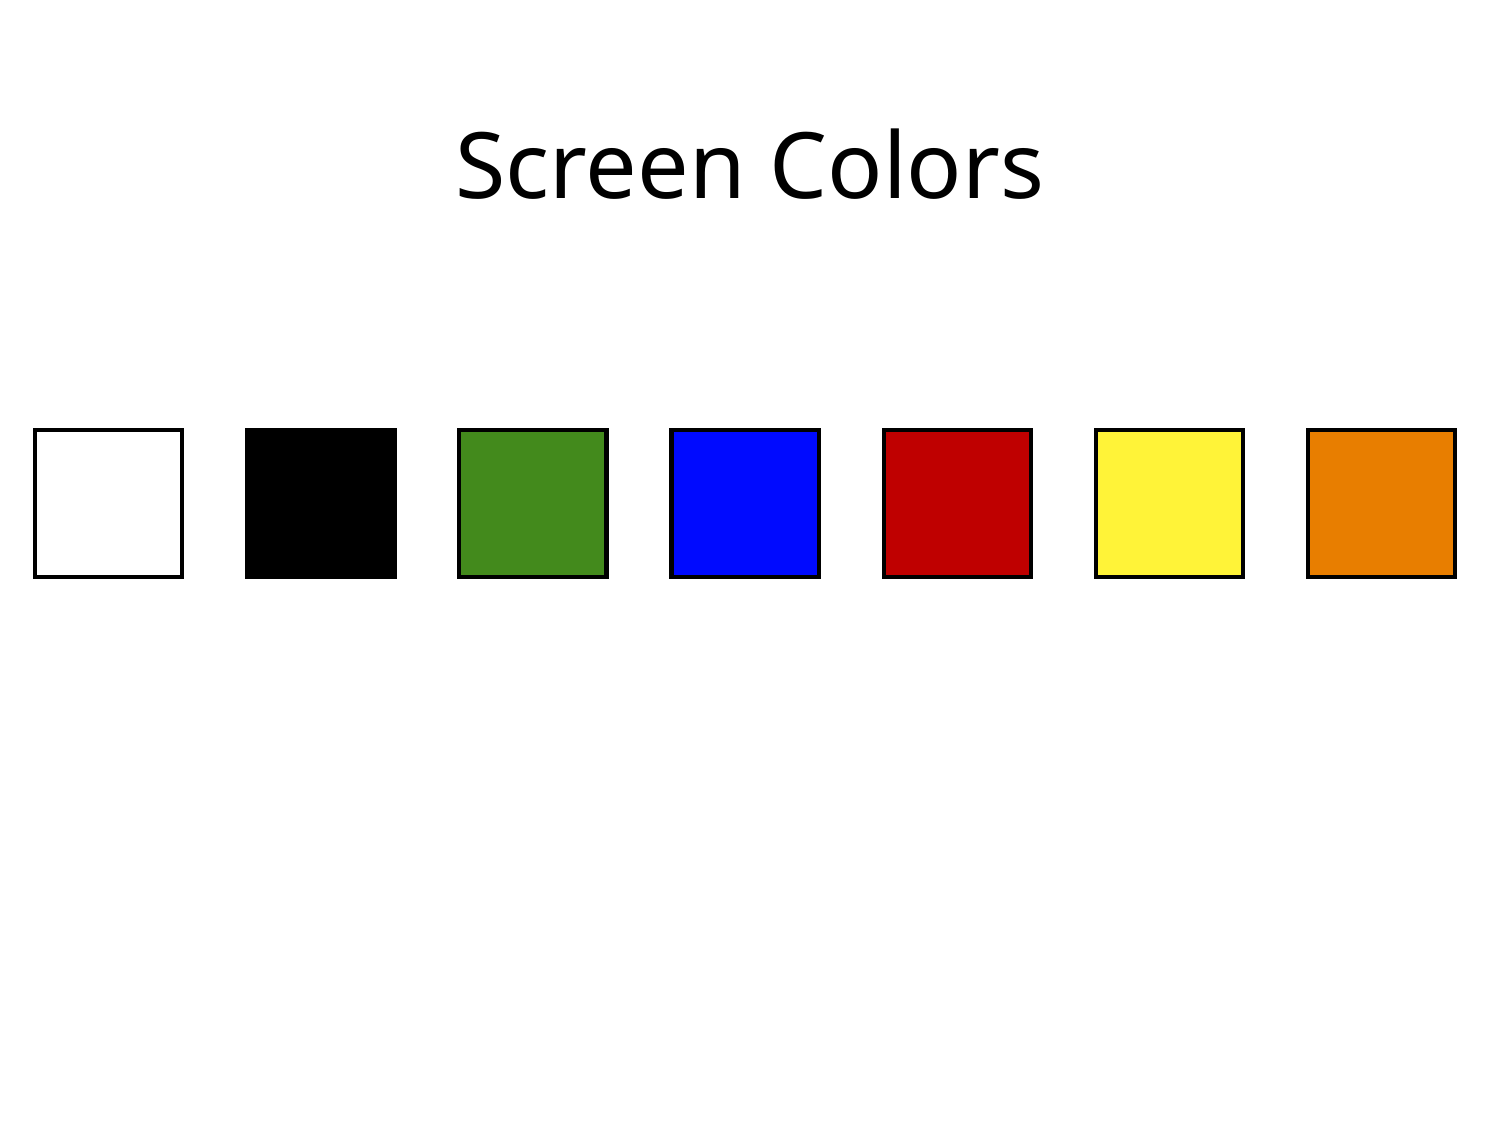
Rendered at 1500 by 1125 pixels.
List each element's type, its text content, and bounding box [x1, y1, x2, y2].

text_box [1095, 429, 1244, 578]
text_box [883, 429, 1032, 578]
text_box [1307, 429, 1456, 578]
text_box [458, 429, 608, 578]
text_box [246, 429, 395, 578]
text_box [34, 429, 183, 578]
text_box [671, 429, 820, 578]
title Screen Colors [103, 59, 1397, 278]
